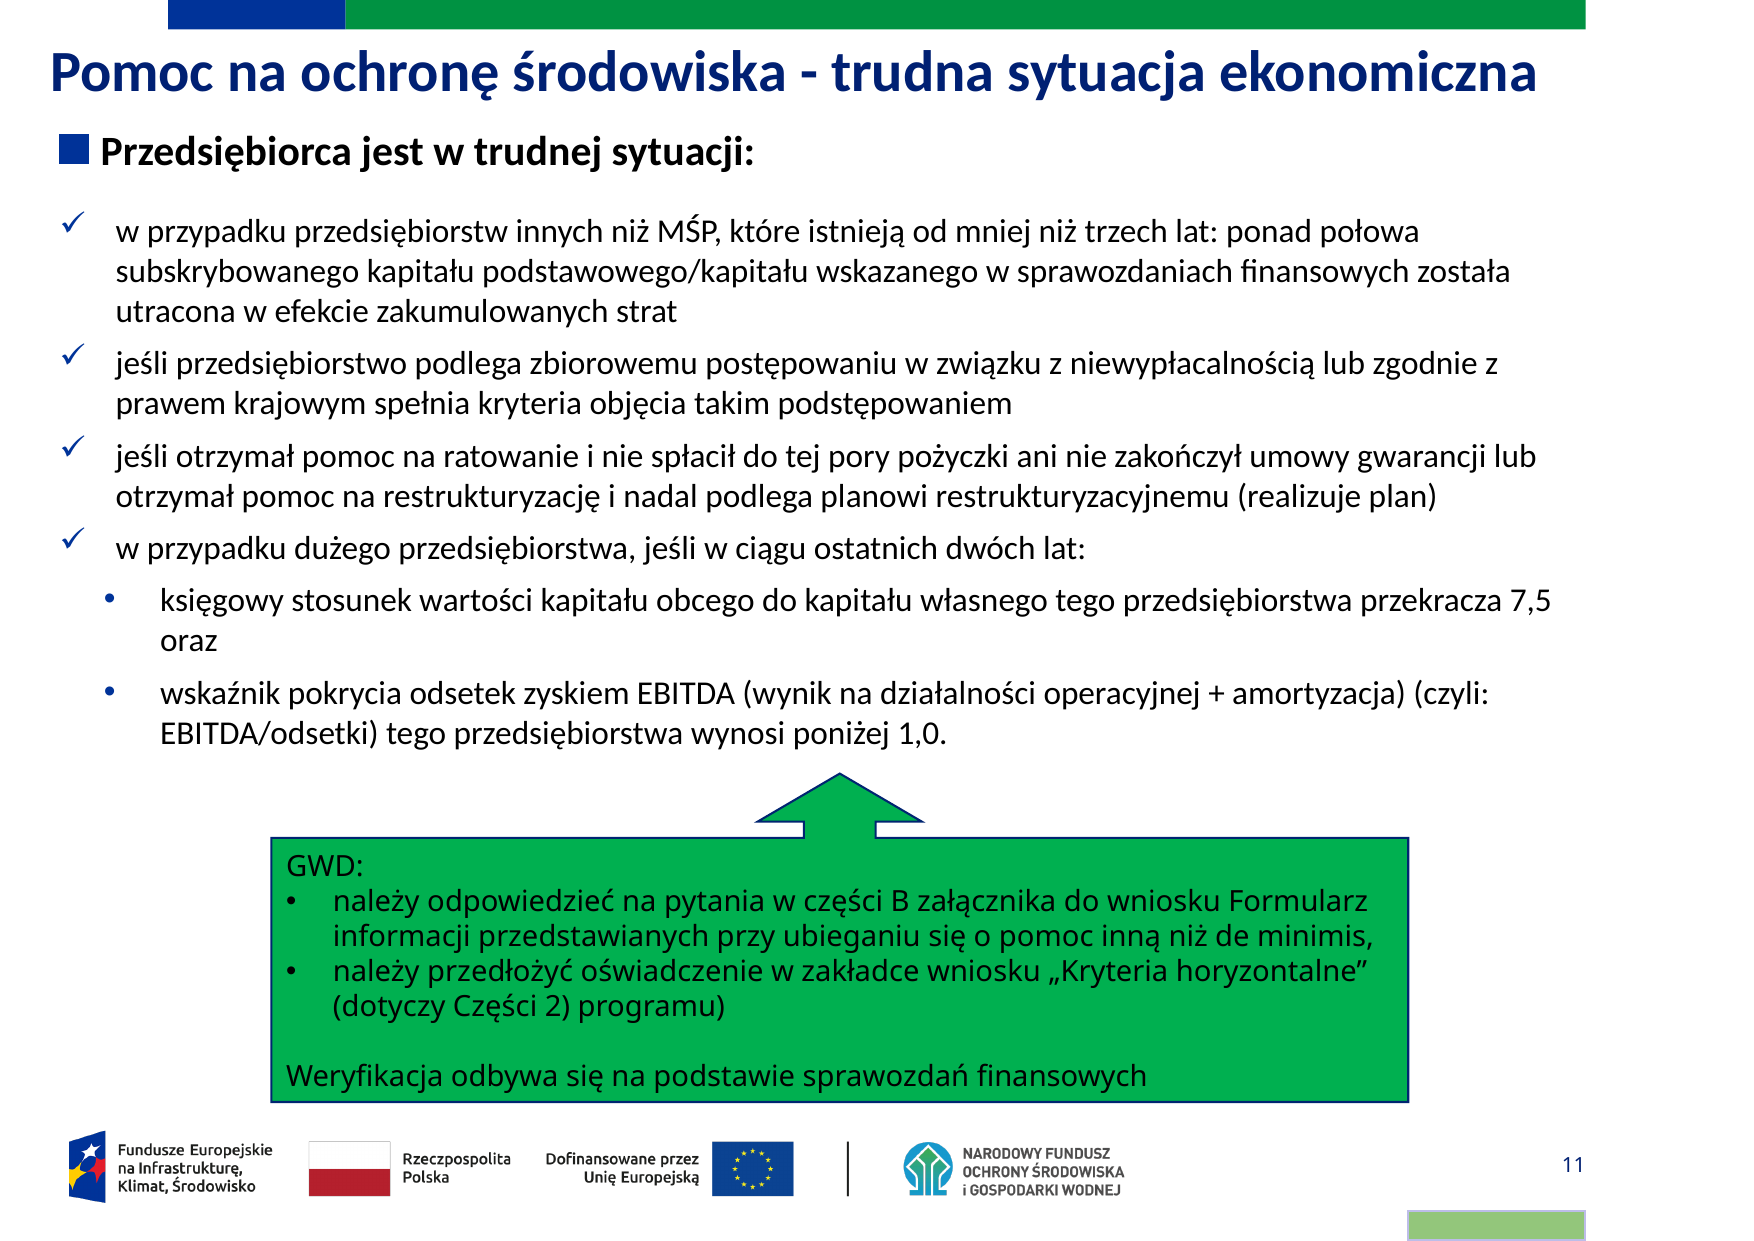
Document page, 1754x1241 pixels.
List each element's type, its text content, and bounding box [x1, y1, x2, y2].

text_box Przedsiębiorca jest w trudnej sytuacji: w przypadku przedsiębiorstw innych niż MŚP, które istnieją od mniej niż trzech lat: ponad połowa subskrybowanego kapitału podstawowego/kapitału wskazanego w sprawozdaniach finansowych została utracona w efekcie zakumulowanych strat jeśli przedsiębiorstwo podlega zbiorowemu postępowaniu w związku z niewypłacalnością lub zgodnie z prawem krajowym spełnia kryteria objęcia takim podstępowaniem jeśli otrzymał pomoc na ratowanie i nie spłacił do tej pory pożyczki ani nie zakończył umowy gwarancji lub otrzymał pomoc na restrukturyzację i nadal podlega planowi restrukturyzacyjnemu (realizuje plan) w przypadku dużego przedsiębiorstwa, jeśli w ciągu ostatnich dwóch lat: księgowy stosunek wartości kapitału obcego do kapitału własnego tego przedsiębiorstwa przekracza 7,5 oraz wskaźnik pokrycia odsetek zyskiem EBITDA (wynik na działalności operacyjnej + amortyzacja) (czyli: EBITDA/odsetki) tego przedsiębiorstwa wynosi poniżej 1,0. [44, 116, 1628, 873]
picture [49, 1112, 1143, 1221]
title Pomoc na ochronę środowiska - trudna sytuacja ekonomiczna [50, 27, 1586, 116]
text_box GWD: należy odpowiedzieć na pytania w części B załącznika do wniosku Formularz informacji przedstawianych przy ubieganiu się o pomoc inną niż de minimis, należy przedłożyć oświadczenie w zakładce wniosku „Kryteria horyzontalne” (dotyczy Części 2) programu) Weryfikacja odbywa się na podstawie sprawozdań finansowych [270, 772, 1410, 1104]
slide_number 11 [1408, 1151, 1586, 1181]
picture [59, 134, 89, 164]
